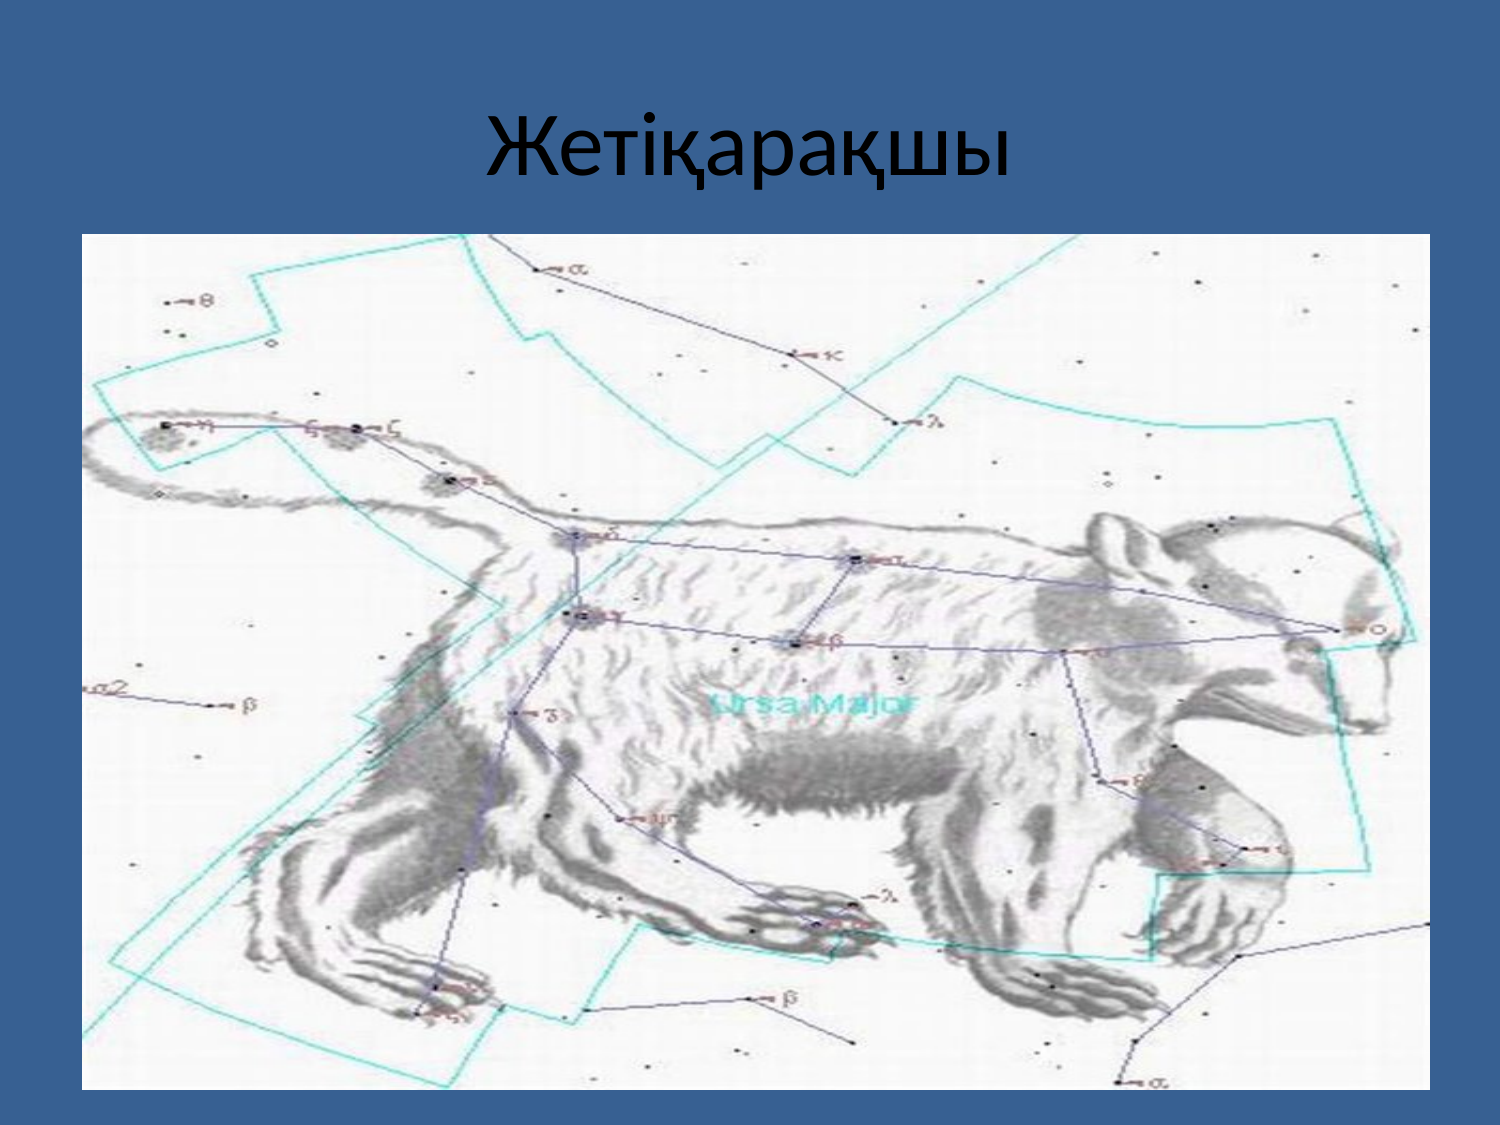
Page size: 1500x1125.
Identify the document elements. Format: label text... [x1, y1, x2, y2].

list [81, 234, 1430, 1091]
title Жетіқарақшы [74, 44, 1426, 233]
